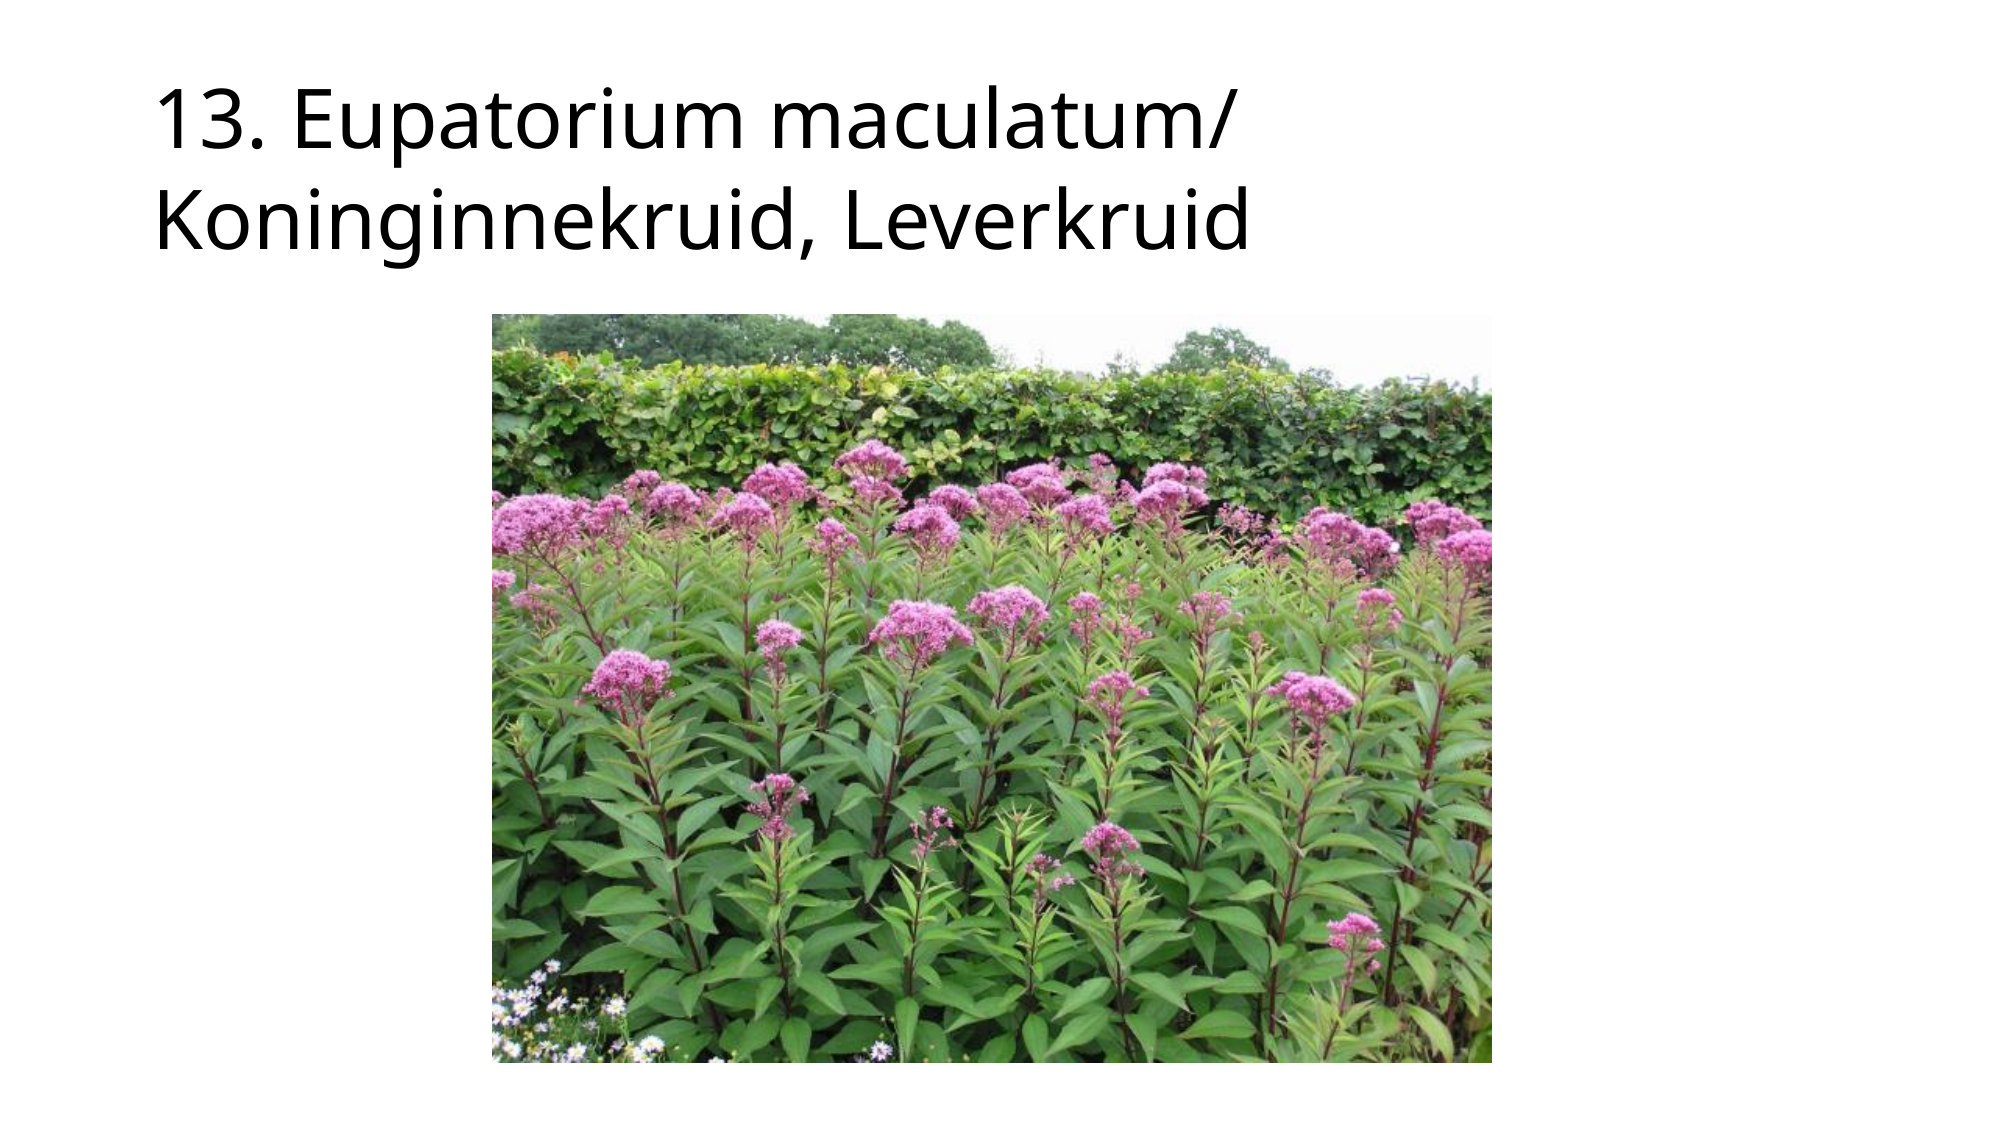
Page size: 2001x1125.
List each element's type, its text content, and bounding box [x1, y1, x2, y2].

title 13. Eupatorium maculatum/ Koninginnekruid, Leverkruid [137, 59, 1863, 278]
picture [492, 314, 1493, 1063]
